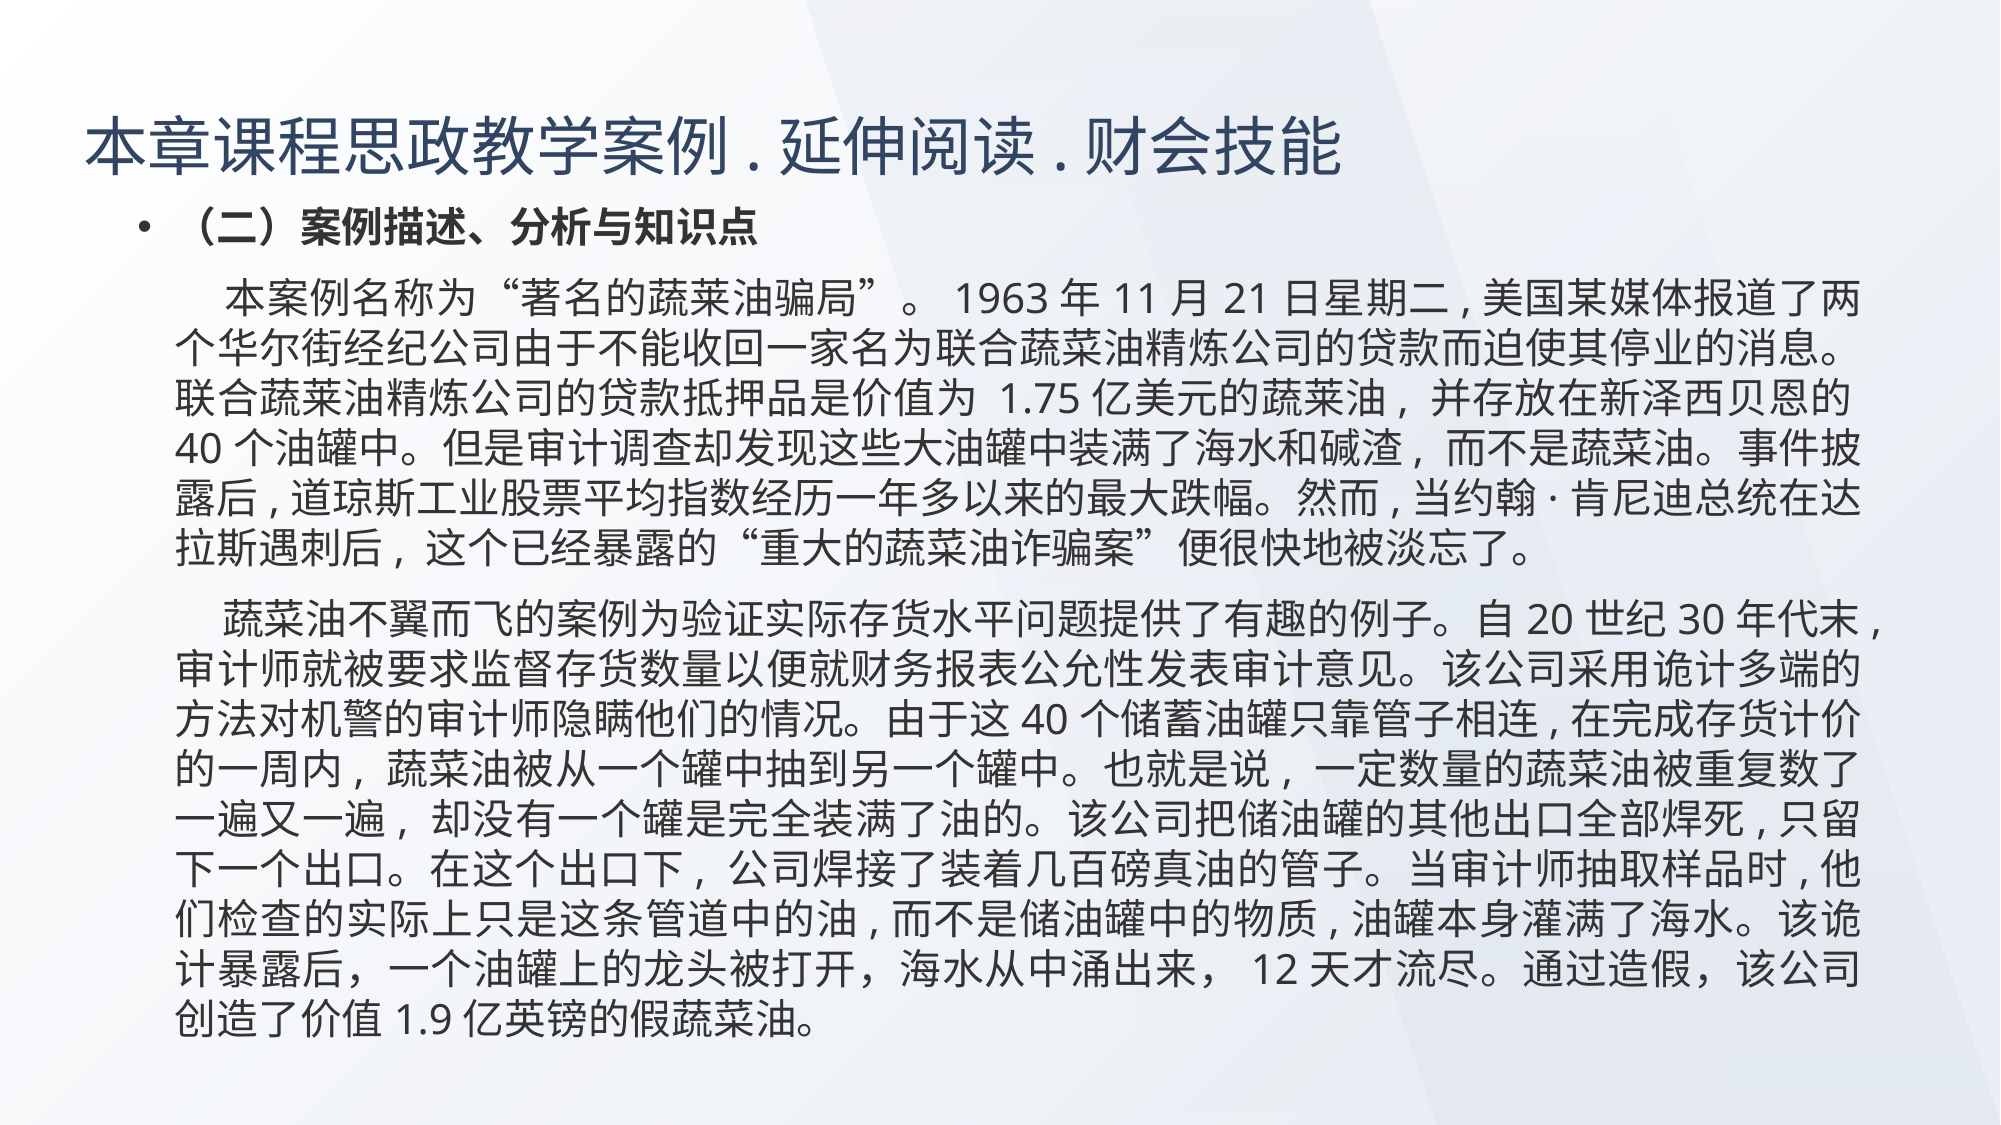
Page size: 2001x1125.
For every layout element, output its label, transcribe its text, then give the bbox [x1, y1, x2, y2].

list （二）案例描述、分析与知识点 本案例名称为“著名的蔬莱油骗局”。1963年11月21日星期二,美国某媒体报道了两个华尔街经纪公司由于不能收回一家名为联合蔬菜油精炼公司的贷款而迫使其停业的消息。联合蔬莱油精炼公司的贷款抵押品是价值为 1.75亿美元的蔬莱油, 并存放在新泽西贝恩的40个油罐中。但是审计调查却发现这些大油罐中装满了海水和碱渣, 而不是蔬菜油。事件披露后,道琼斯工业股票平均指数经历一年多以来的最大跌幅。然而,当约翰·肯尼迪总统在达拉斯遇刺后, 这个已经暴露的“重大的蔬菜油诈骗案”便很快地被淡忘了。 蔬菜油不翼而飞的案例为验证实际存货水平问题提供了有趣的例子。自20世纪30年代末,审计师就被要求监督存货数量以便就财务报表公允性发表审计意见。该公司采用诡计多端的方法对机警的审计师隐瞒他们的情况。由于这40个储蓄油罐只靠管子相连,在完成存货计价的一周内, 蔬菜油被从一个罐中抽到另一个罐中。也就是说, 一定数量的蔬菜油被重复数了一遍又一遍, 却没有一个罐是完全装满了油的。该公司把储油罐的其他出口全部焊死,只留下一个出口。在这个出口下, 公司焊接了装着几百磅真油的管子。当审计师抽取样品时,他们检查的实际上只是这条管道中的油,而不是储油罐中的物质,油罐本身灌满了海水。该诡计暴露后，一个油罐上的龙头被打开，海水从中涌出来，12天才流尽。通过造假，该公司创造了价值1.9亿英镑的假蔬菜油。 [137, 185, 1863, 1078]
title 本章课程思政教学案例.延伸阅读.财会技能 [83, 100, 1361, 184]
